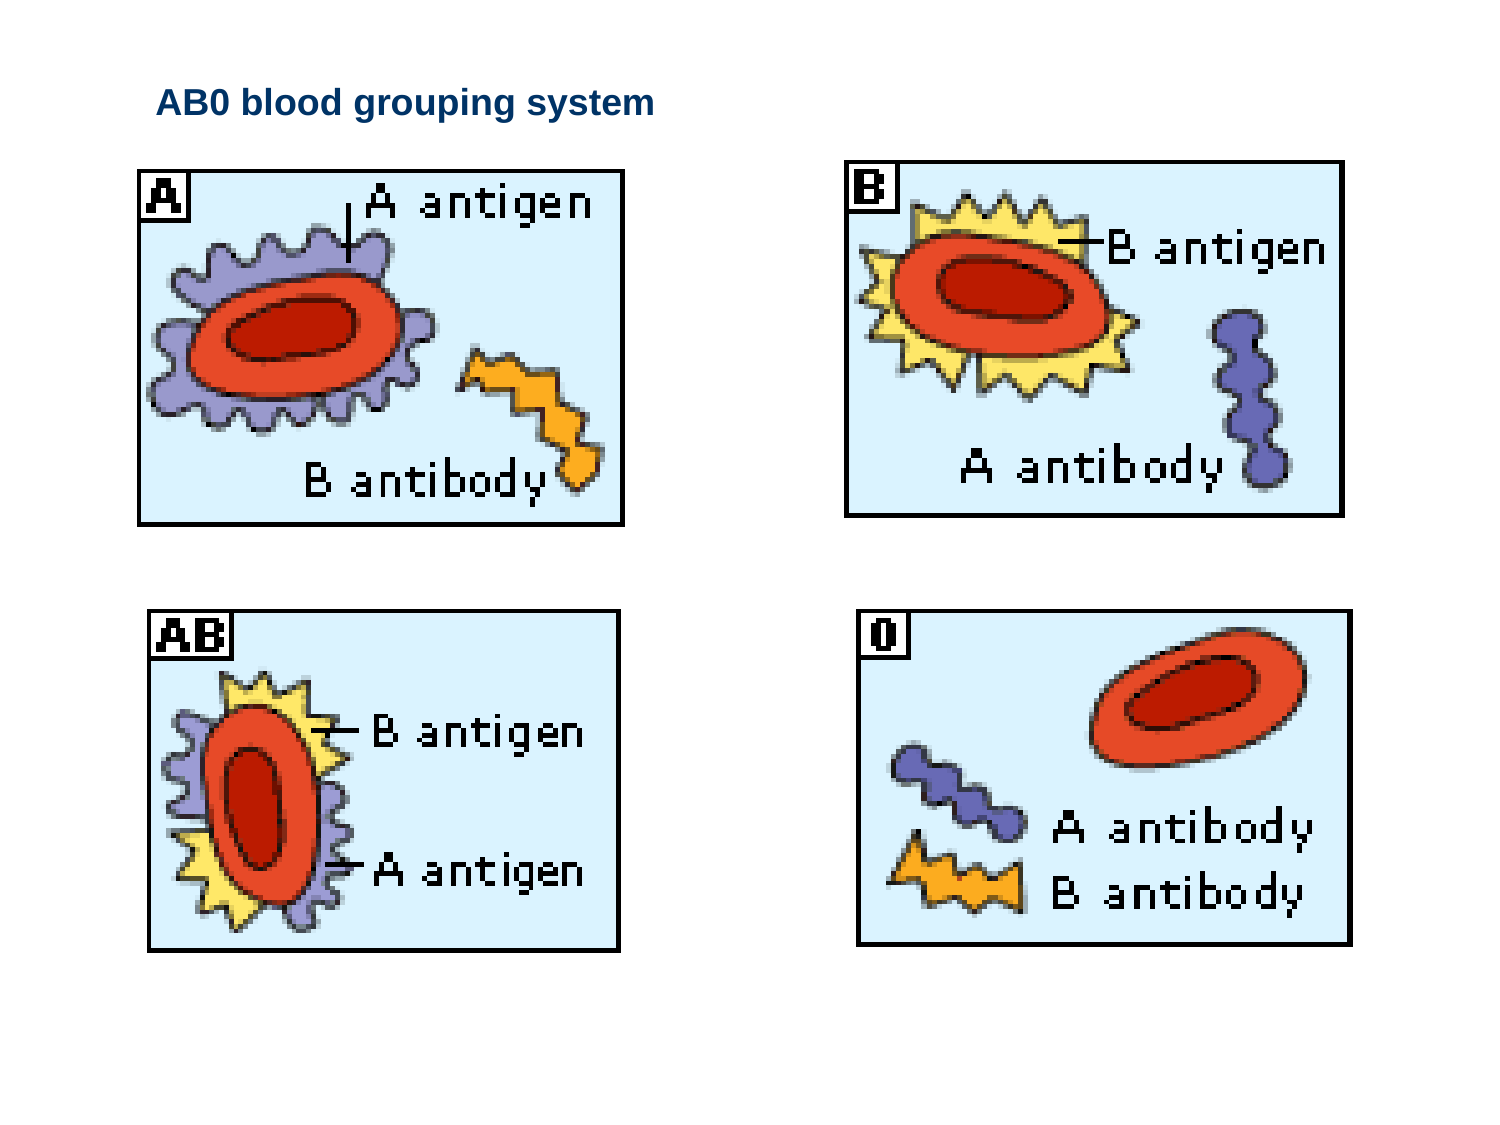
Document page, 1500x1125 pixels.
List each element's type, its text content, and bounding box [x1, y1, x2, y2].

picture [844, 160, 1345, 519]
picture [137, 168, 626, 528]
text_box AB0 blood grouping system [140, 70, 671, 131]
picture [147, 609, 621, 953]
picture [855, 609, 1353, 948]
